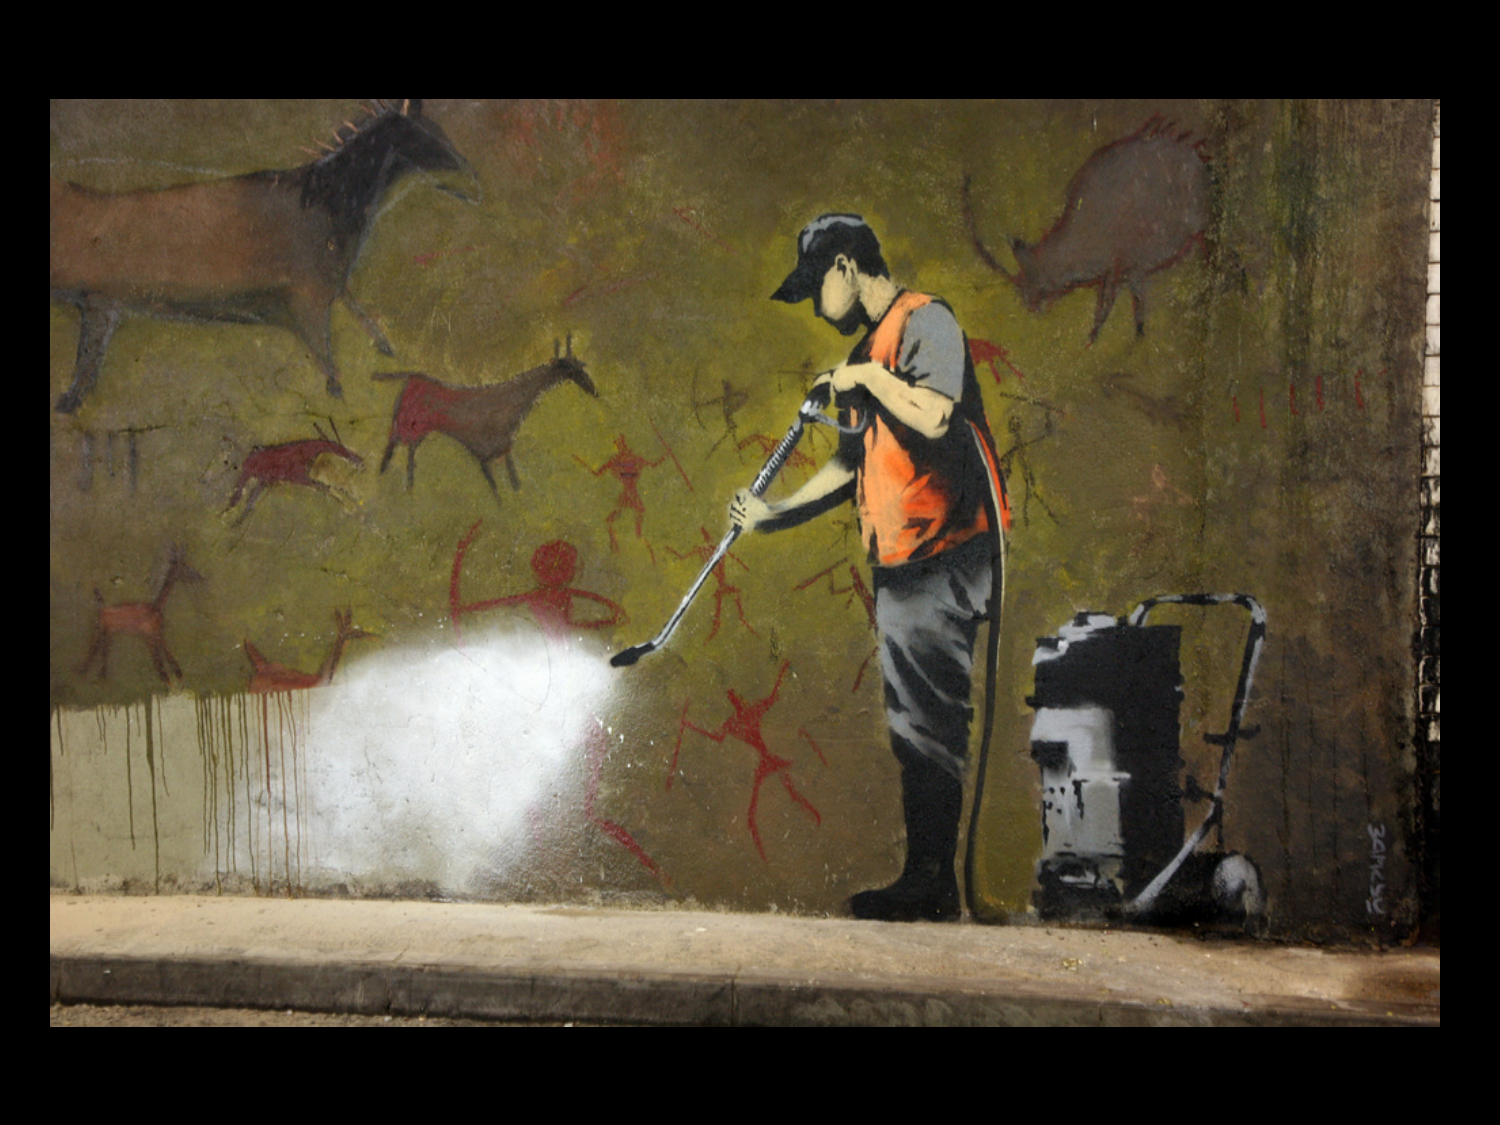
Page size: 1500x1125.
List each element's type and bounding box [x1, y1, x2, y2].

picture [49, 99, 1440, 1027]
